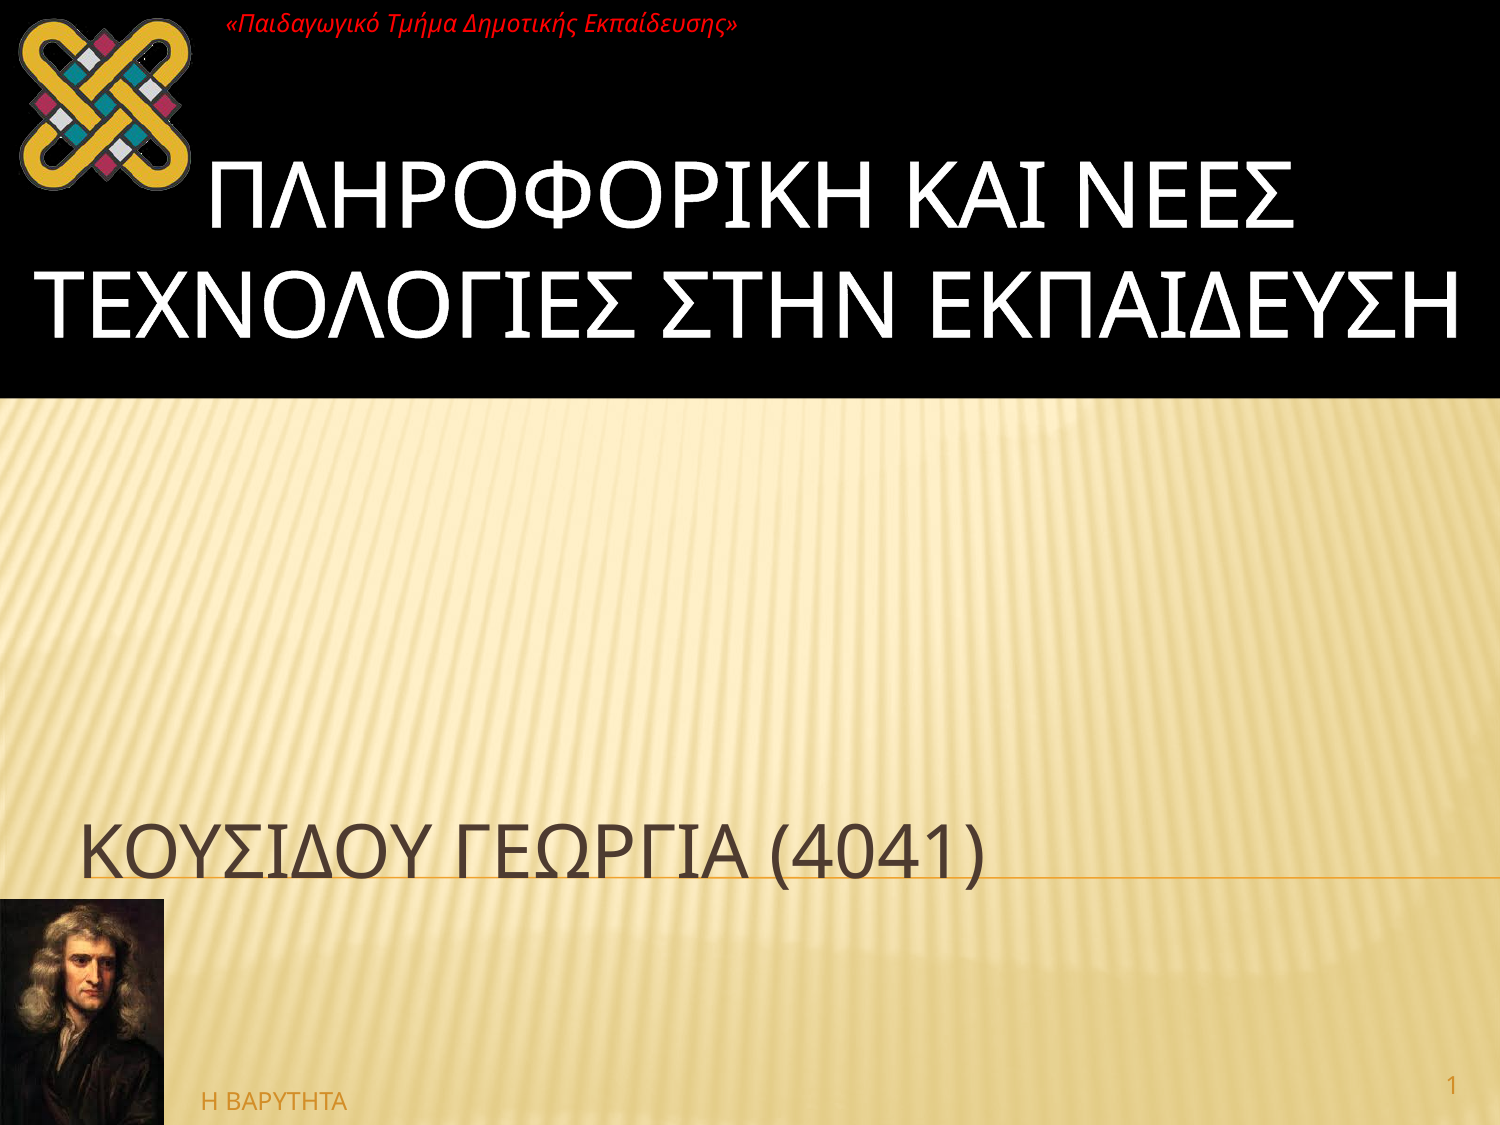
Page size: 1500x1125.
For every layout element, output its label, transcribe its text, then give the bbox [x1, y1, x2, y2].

picture [0, 898, 165, 1125]
text_box «Παιδαγωγικό Τμήμα Δημοτικής Εκπαίδευσης» [210, 0, 983, 45]
slide_number 1 [1350, 1061, 1475, 1103]
title ΚΟΥΣΙΔΟΥ ΓΕΩΡΓΙΑ (4041) [62, 796, 1450, 997]
footer Η ΒΑΡΥΤΗΤΑ [173, 1077, 363, 1125]
picture [0, 0, 209, 209]
subtitle ΠΛΗΡΟΦΟΡΙΚΗ ΚΑΙ ΝΕΕΣ ΤΕΧΝΟΛΟΓΙΕΣ ΣΤΗΝ ΕΚΠΑΙΔΕΥΣΗ [0, 0, 1500, 399]
